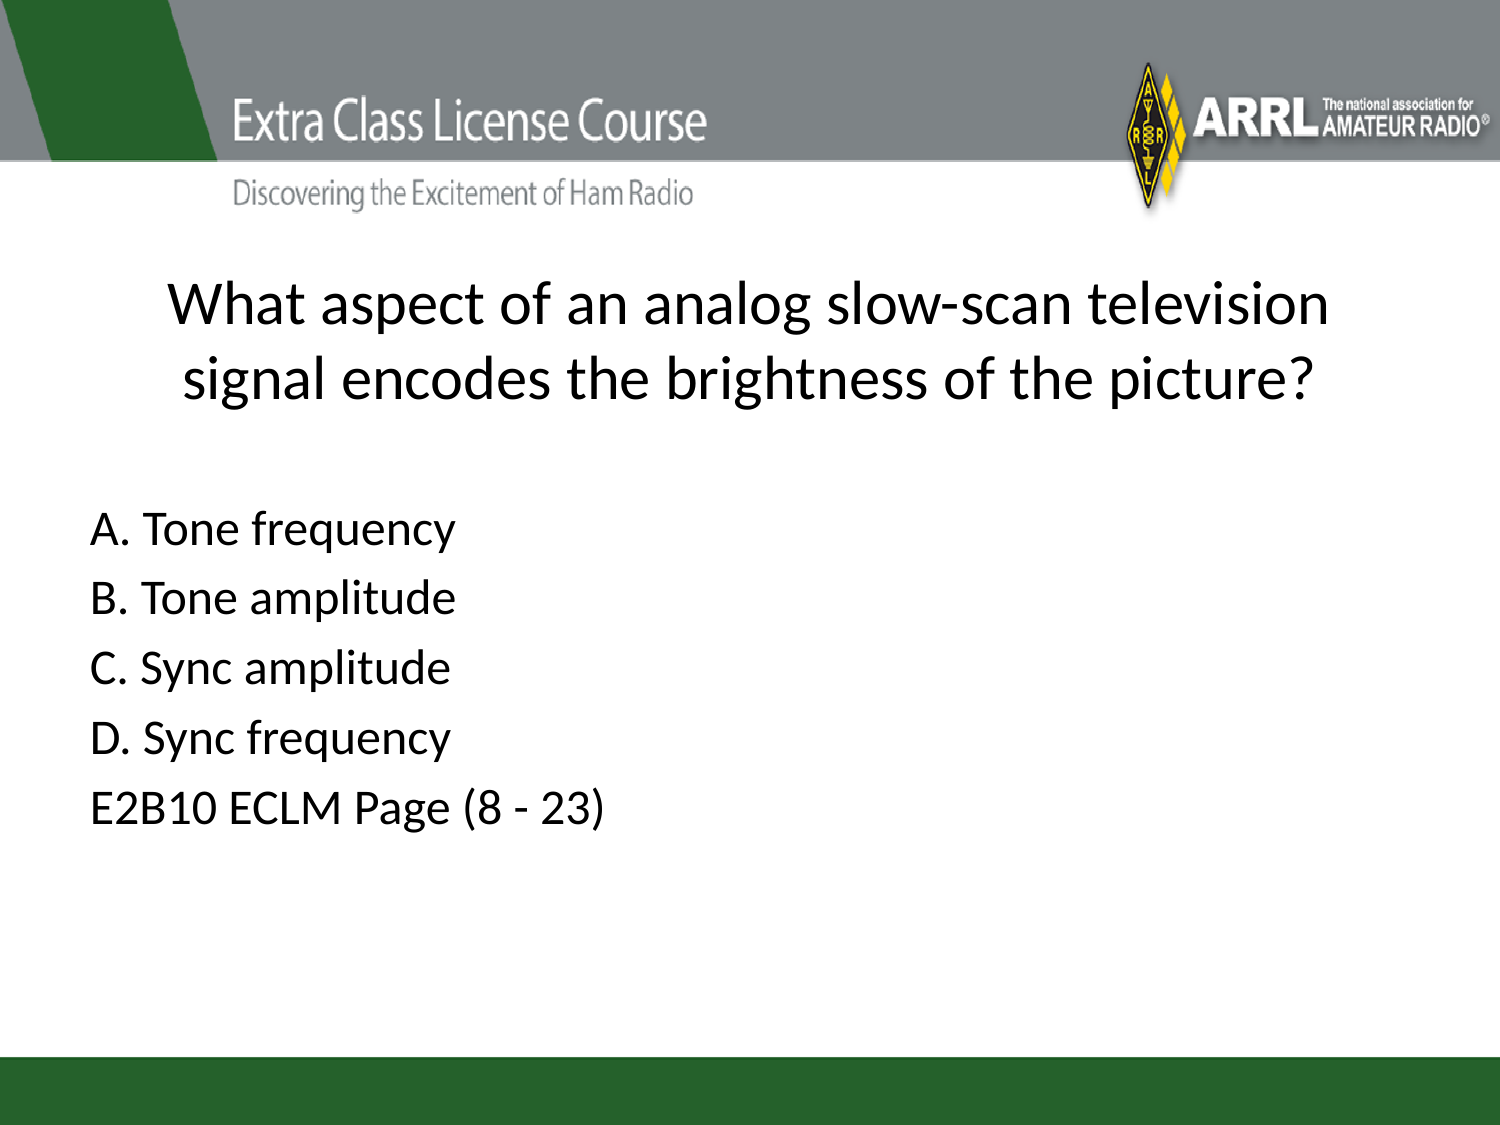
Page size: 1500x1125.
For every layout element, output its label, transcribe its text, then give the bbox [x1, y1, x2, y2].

list A. Tone frequency B. Tone amplitude C. Sync amplitude D. Sync frequency E2B10 ECLM Page (8 - 23) [75, 487, 1425, 1005]
picture [0, 0, 1500, 1125]
title What aspect of an analog slow-scan television signal encodes the brightness of the picture? [75, 254, 1425, 435]
